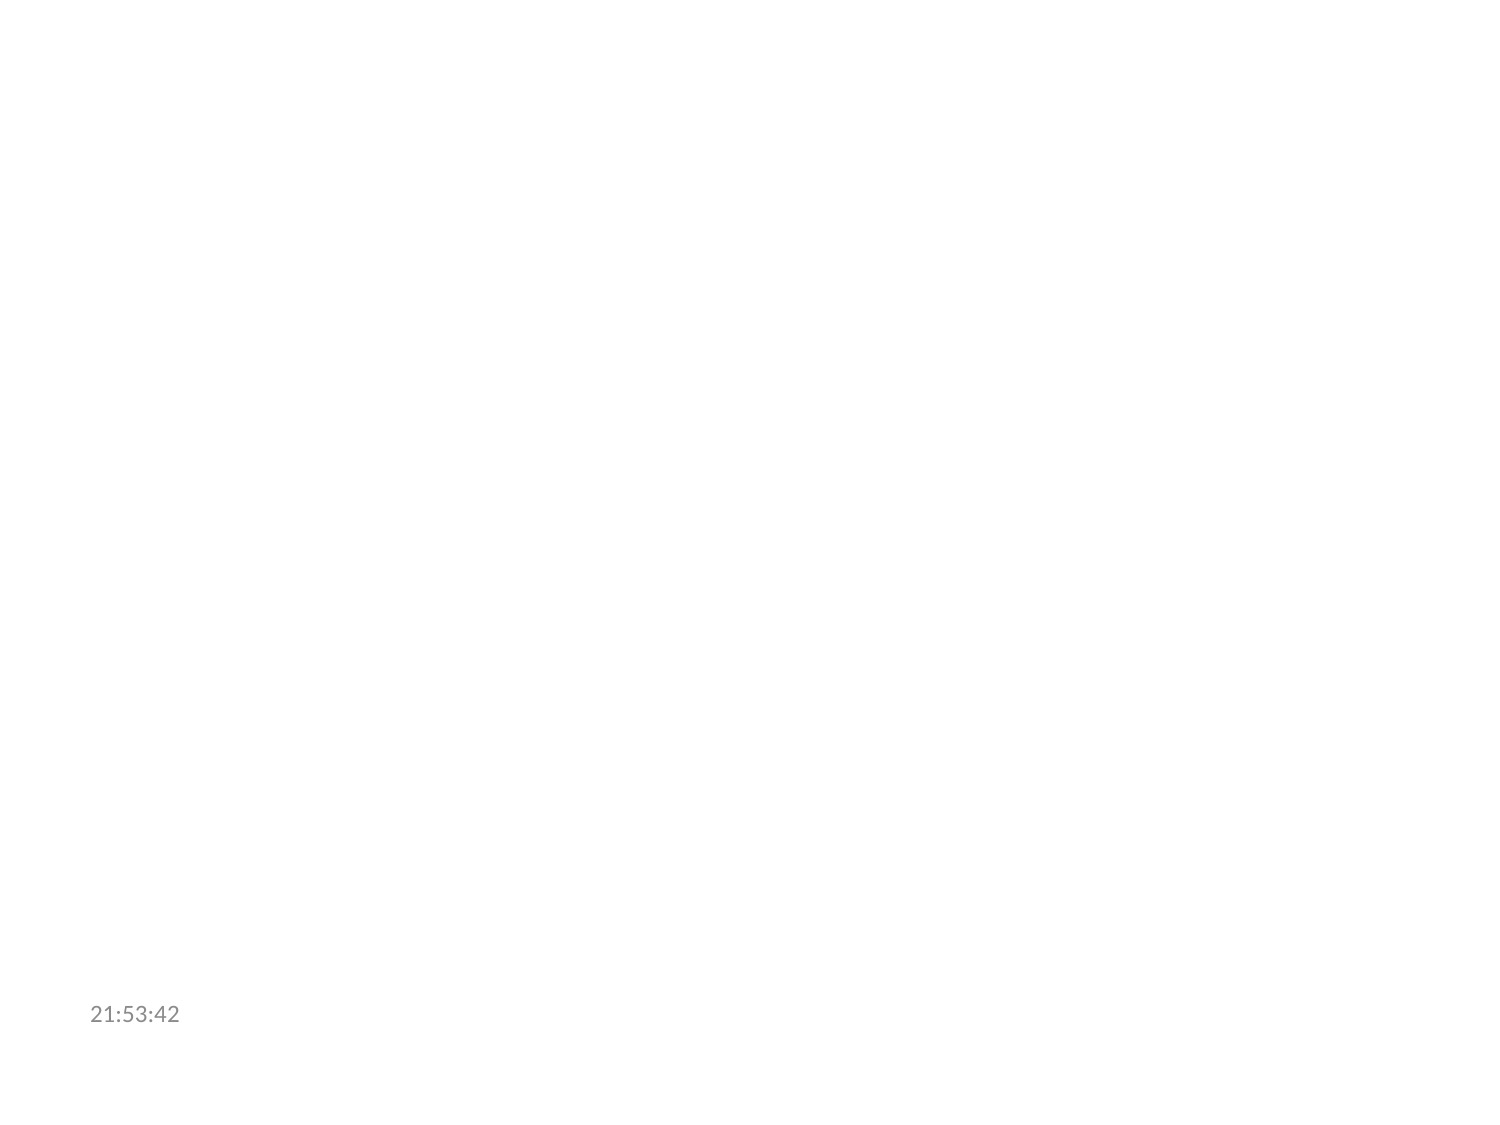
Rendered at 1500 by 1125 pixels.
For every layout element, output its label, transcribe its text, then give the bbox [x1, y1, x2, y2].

text_box 15:35:09 [75, 982, 425, 1043]
